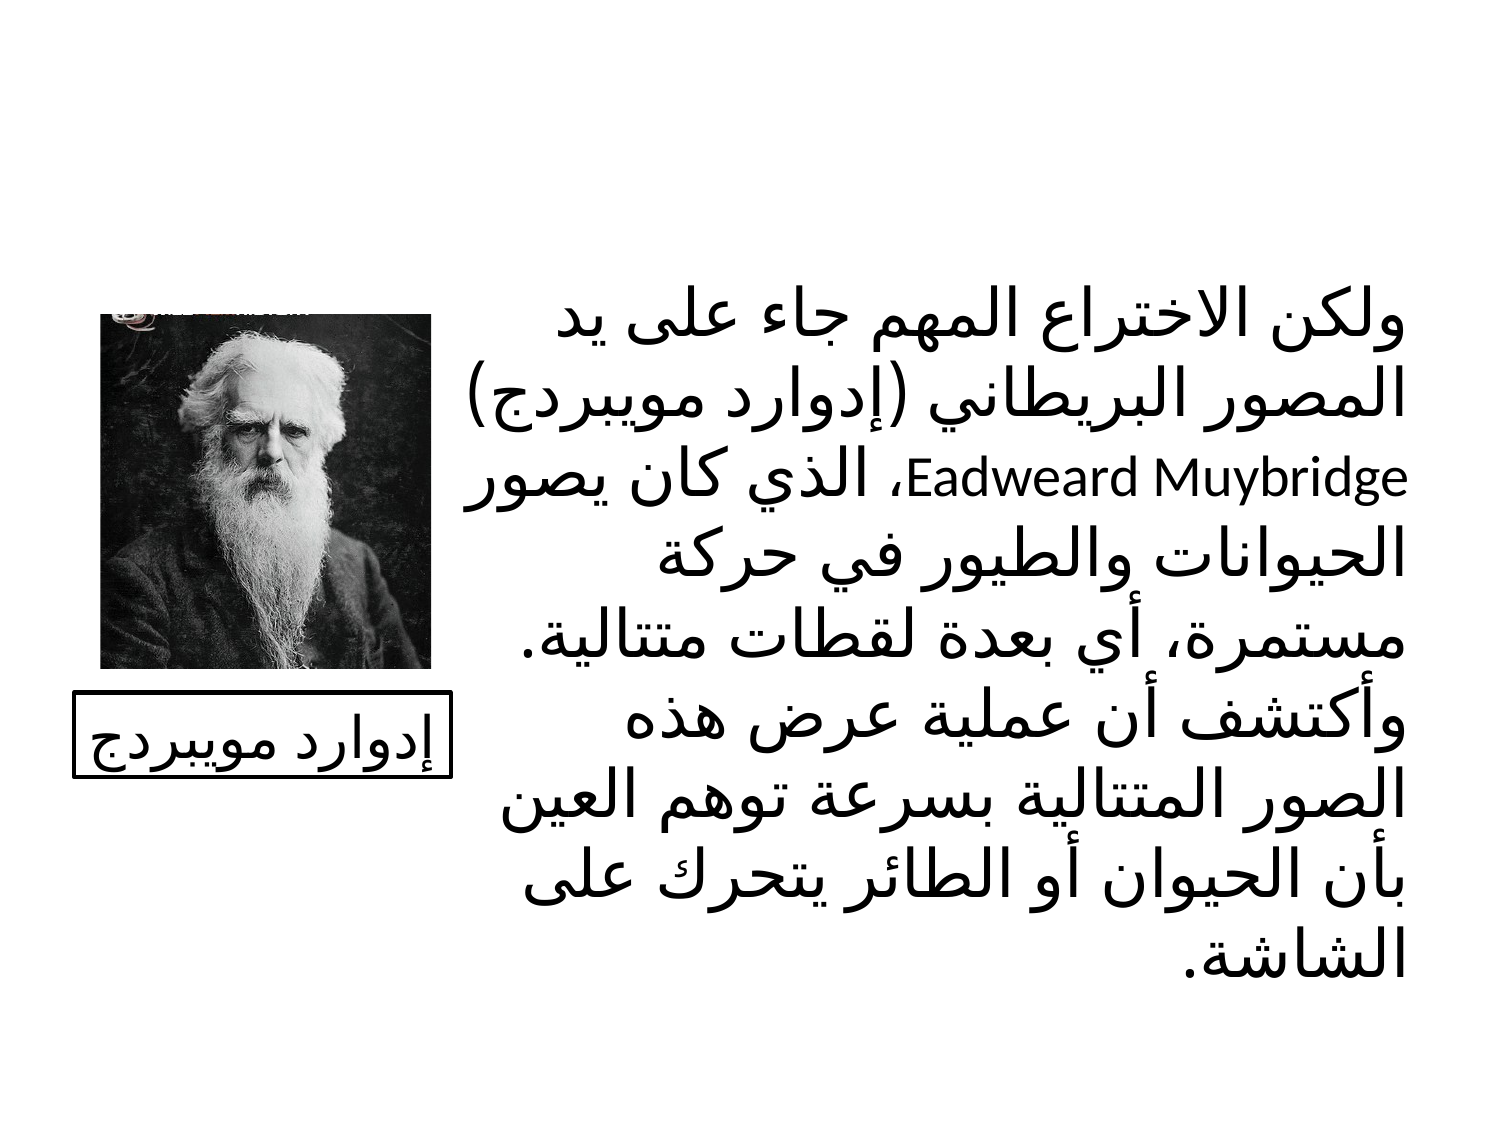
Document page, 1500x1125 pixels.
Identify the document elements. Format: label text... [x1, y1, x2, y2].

list ولكن الاختراع المهم جاء على يد المصور البريطاني (إدوارد مويبردج) Eadweard Muybridge، الذي كان يصور الحيوانات والطيور في حركة مستمرة، أي بعدة لقطات متتالية. وأكتشف أن عملية عرض هذه الصور المتتالية بسرعة توهم العين بأن الحيوان أو الطائر يتحرك على الشاشة. [431, 262, 1425, 1005]
picture [100, 314, 432, 670]
text_box إدوارد مويبردج [72, 690, 453, 779]
